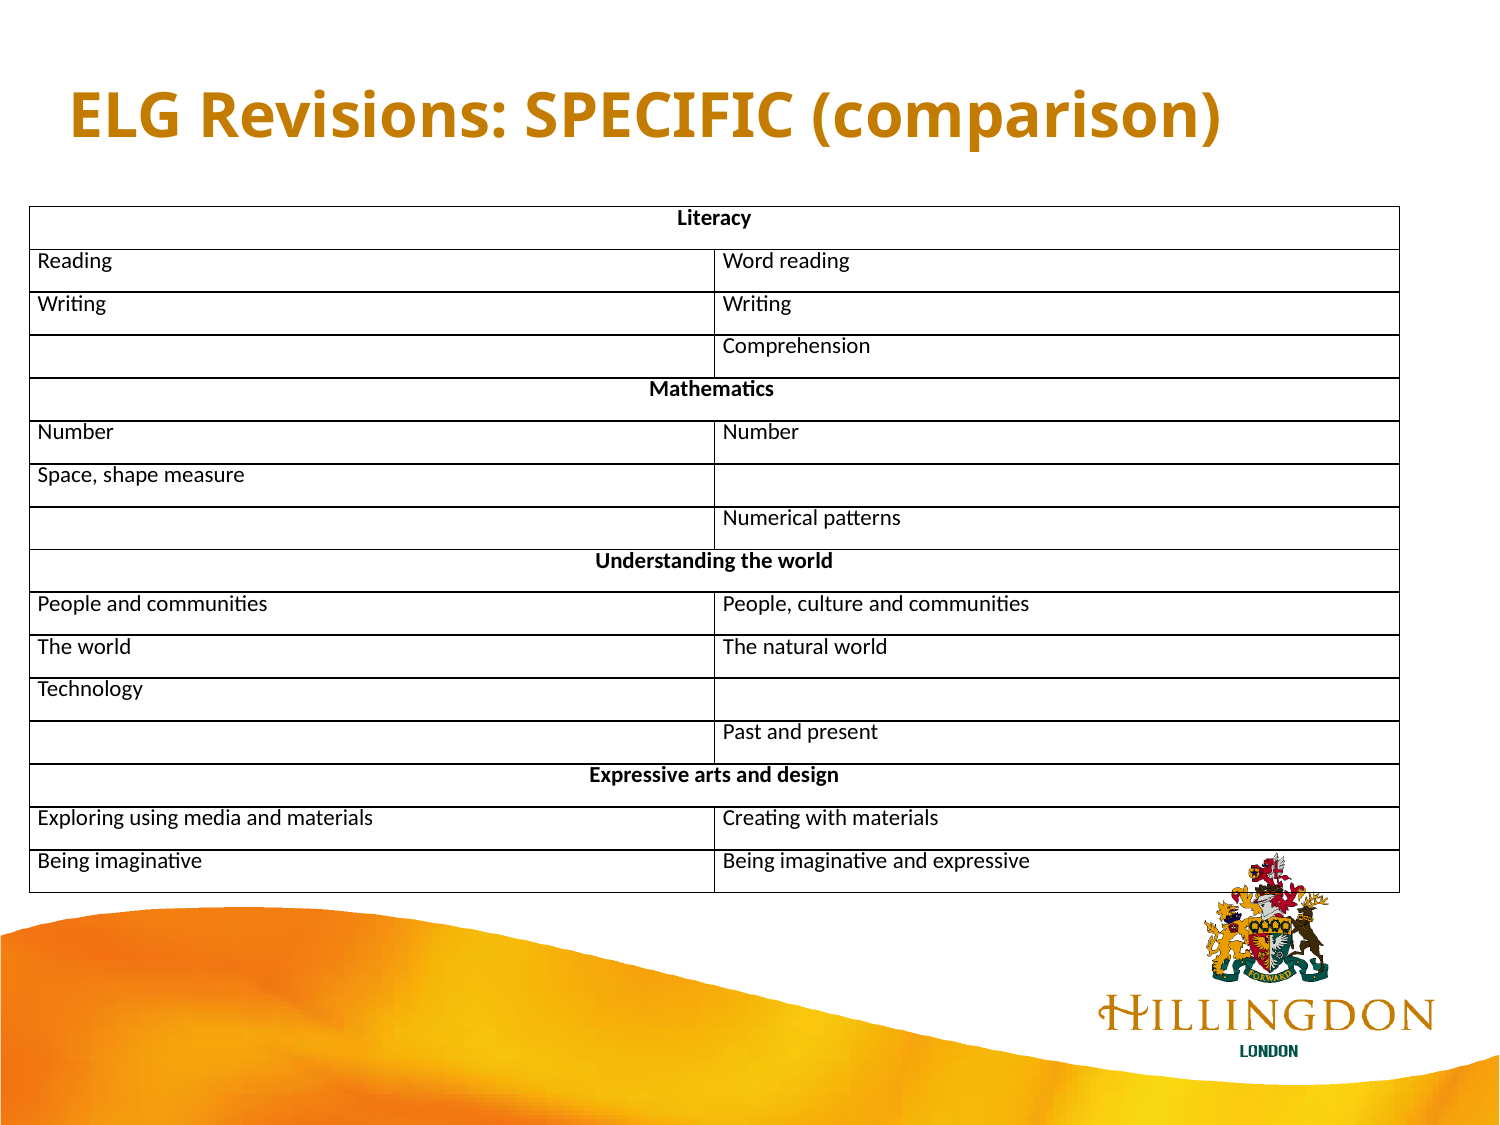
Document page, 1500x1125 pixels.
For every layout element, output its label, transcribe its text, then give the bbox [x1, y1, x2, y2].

table_cell Numerical patterns [715, 508, 1399, 549]
table_cell Writing [715, 293, 1399, 334]
table_cell Mathematics [30, 379, 1399, 420]
table_cell Number [30, 422, 714, 463]
table_cell Comprehension [715, 336, 1399, 377]
table_cell Creating with materials [715, 808, 1399, 849]
title ELG Revisions: SPECIFIC (comparison) [53, 19, 1329, 206]
table_cell [30, 508, 714, 549]
table_cell People and communities [30, 593, 714, 634]
table_cell Space, shape measure [30, 465, 714, 506]
table_cell Expressive arts and design [30, 765, 1399, 806]
table_header Literacy [30, 207, 1399, 249]
table_cell Number [715, 422, 1399, 463]
table_cell [30, 336, 714, 377]
table_cell Technology [30, 679, 714, 720]
table_cell Reading [30, 250, 714, 291]
table_cell Past and present [715, 722, 1399, 763]
table_cell [715, 679, 1399, 720]
table_cell The natural world [715, 636, 1399, 677]
table_cell [715, 465, 1399, 506]
table_cell Word reading [715, 250, 1399, 291]
table_cell Writing [30, 293, 714, 334]
table_cell Being imaginative [30, 851, 714, 892]
table_cell [30, 722, 714, 763]
table_cell The world [30, 636, 714, 677]
picture [0, 0, 1500, 1125]
table_cell People, culture and communities [715, 593, 1399, 634]
table_cell Exploring using media and materials [30, 808, 714, 849]
table_cell Understanding the world [30, 550, 1399, 591]
table_cell Being imaginative and expressive [715, 851, 1399, 892]
